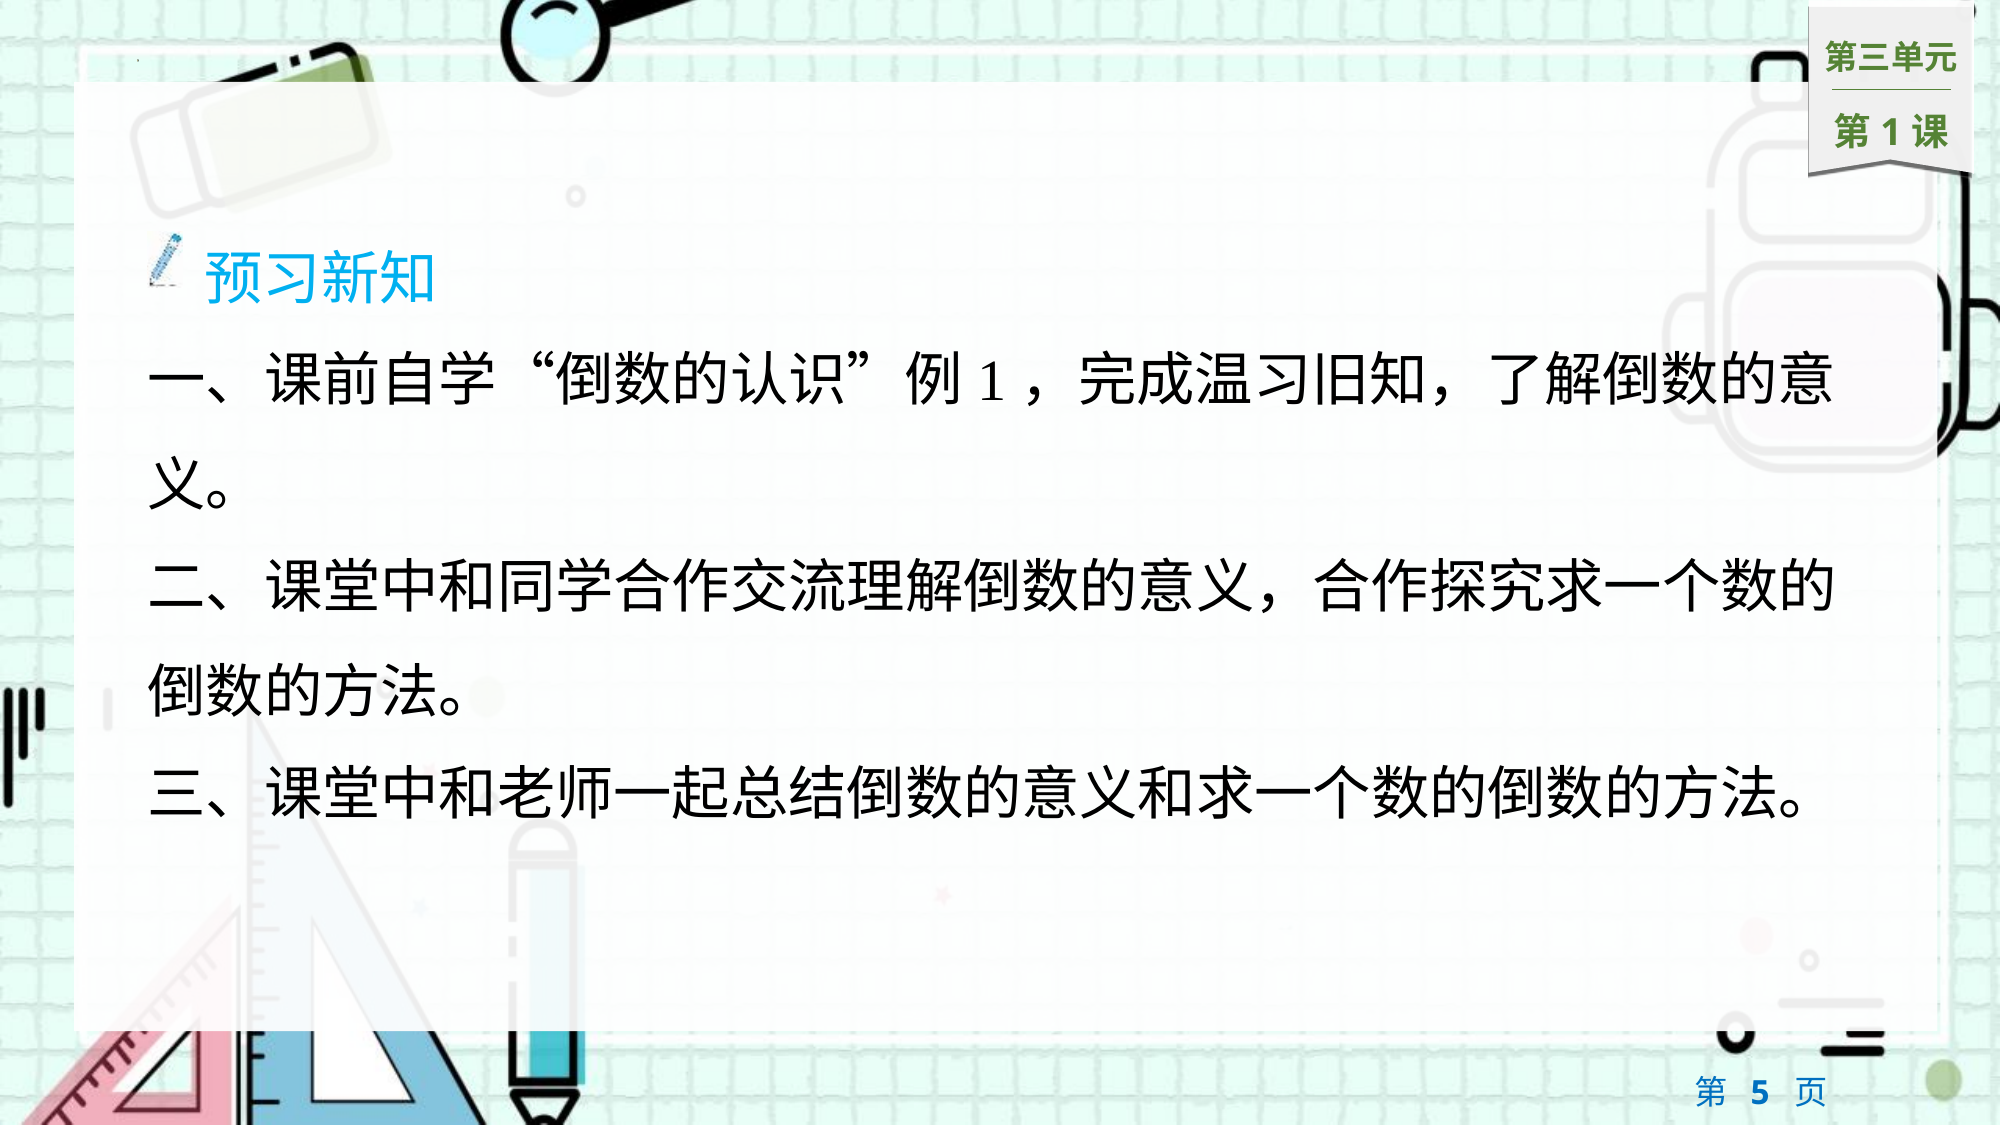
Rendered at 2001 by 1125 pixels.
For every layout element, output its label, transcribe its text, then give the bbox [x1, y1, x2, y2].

picture [0, 0, 2000, 1125]
text_box 一、课前自学“倒数的认识”例1，完成温习旧知，了解倒数的意义。 [147, 307, 1853, 514]
picture [147, 231, 183, 288]
text_box 预习新知 [142, 206, 438, 312]
picture [1938, 168, 1971, 176]
text_box 二、课堂中和同学合作交流理解倒数的意义，合作探究求一个数的倒数的方法。 [147, 514, 1853, 721]
text_box 三、课堂中和老师一起总结倒数的意义和求一个数的倒数的方法。 [147, 721, 1853, 827]
